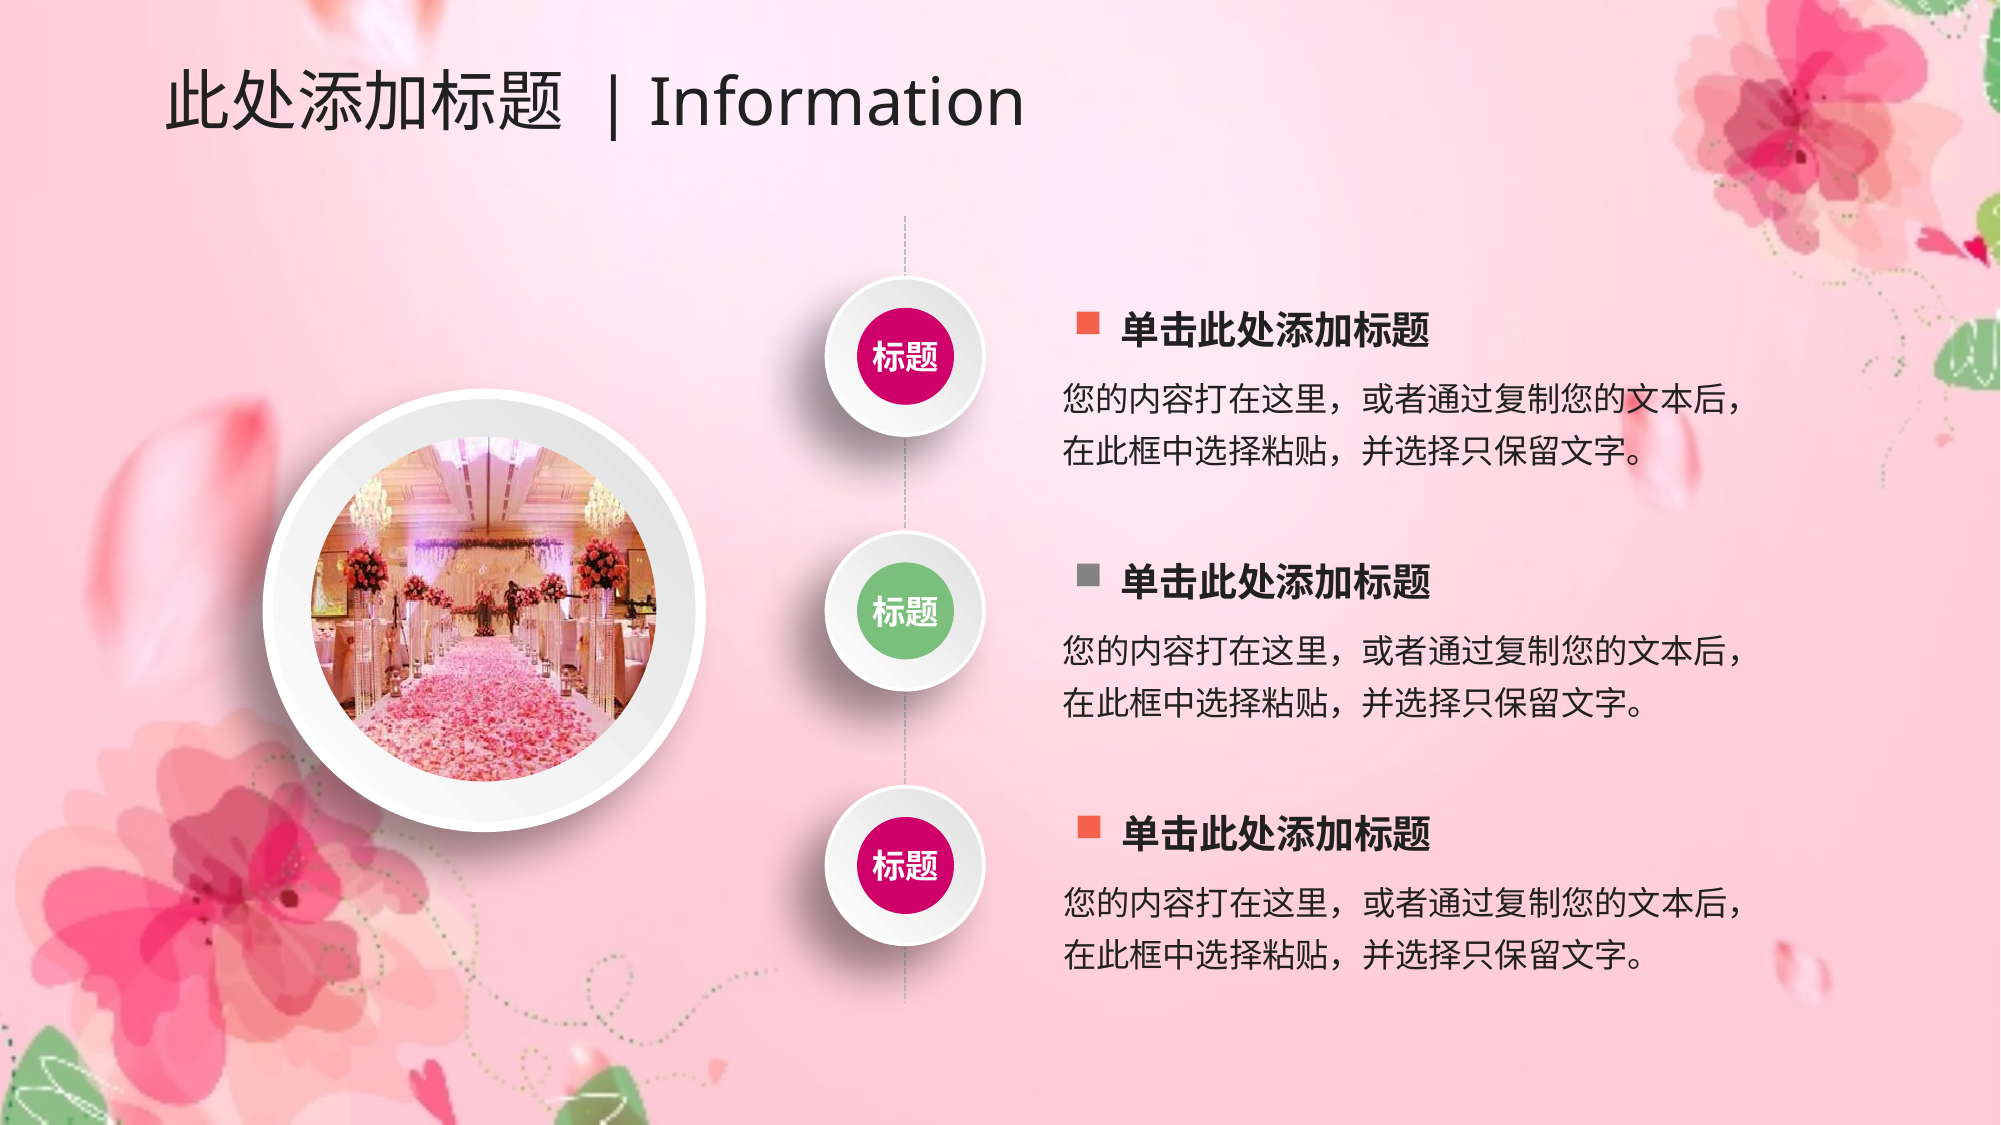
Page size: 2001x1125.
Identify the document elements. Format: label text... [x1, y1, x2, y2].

text_box 单击此处添加标题 [1046, 546, 1601, 621]
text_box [826, 277, 985, 436]
text_box 单击此处添加标题 [1046, 798, 1523, 873]
text_box [308, 434, 659, 784]
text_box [826, 531, 985, 690]
text_box 您的内容打在这里，或者通过复制您的文本后，在此框中选择粘贴，并选择只保留文字。 [1048, 863, 1804, 987]
text_box 您的内容打在这里，或者通过复制您的文本后，在此框中选择粘贴，并选择只保留文字。 [1047, 611, 1804, 735]
text_box 您的内容打在这里，或者通过复制您的文本后，在此框中选择粘贴，并选择只保留文字。 [1047, 359, 1804, 483]
text_box [265, 391, 703, 829]
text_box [826, 786, 985, 945]
title 此处添加标题 | Information [152, 27, 1790, 169]
text_box 单击此处添加标题 [1045, 294, 1522, 369]
picture [0, 0, 2001, 1125]
